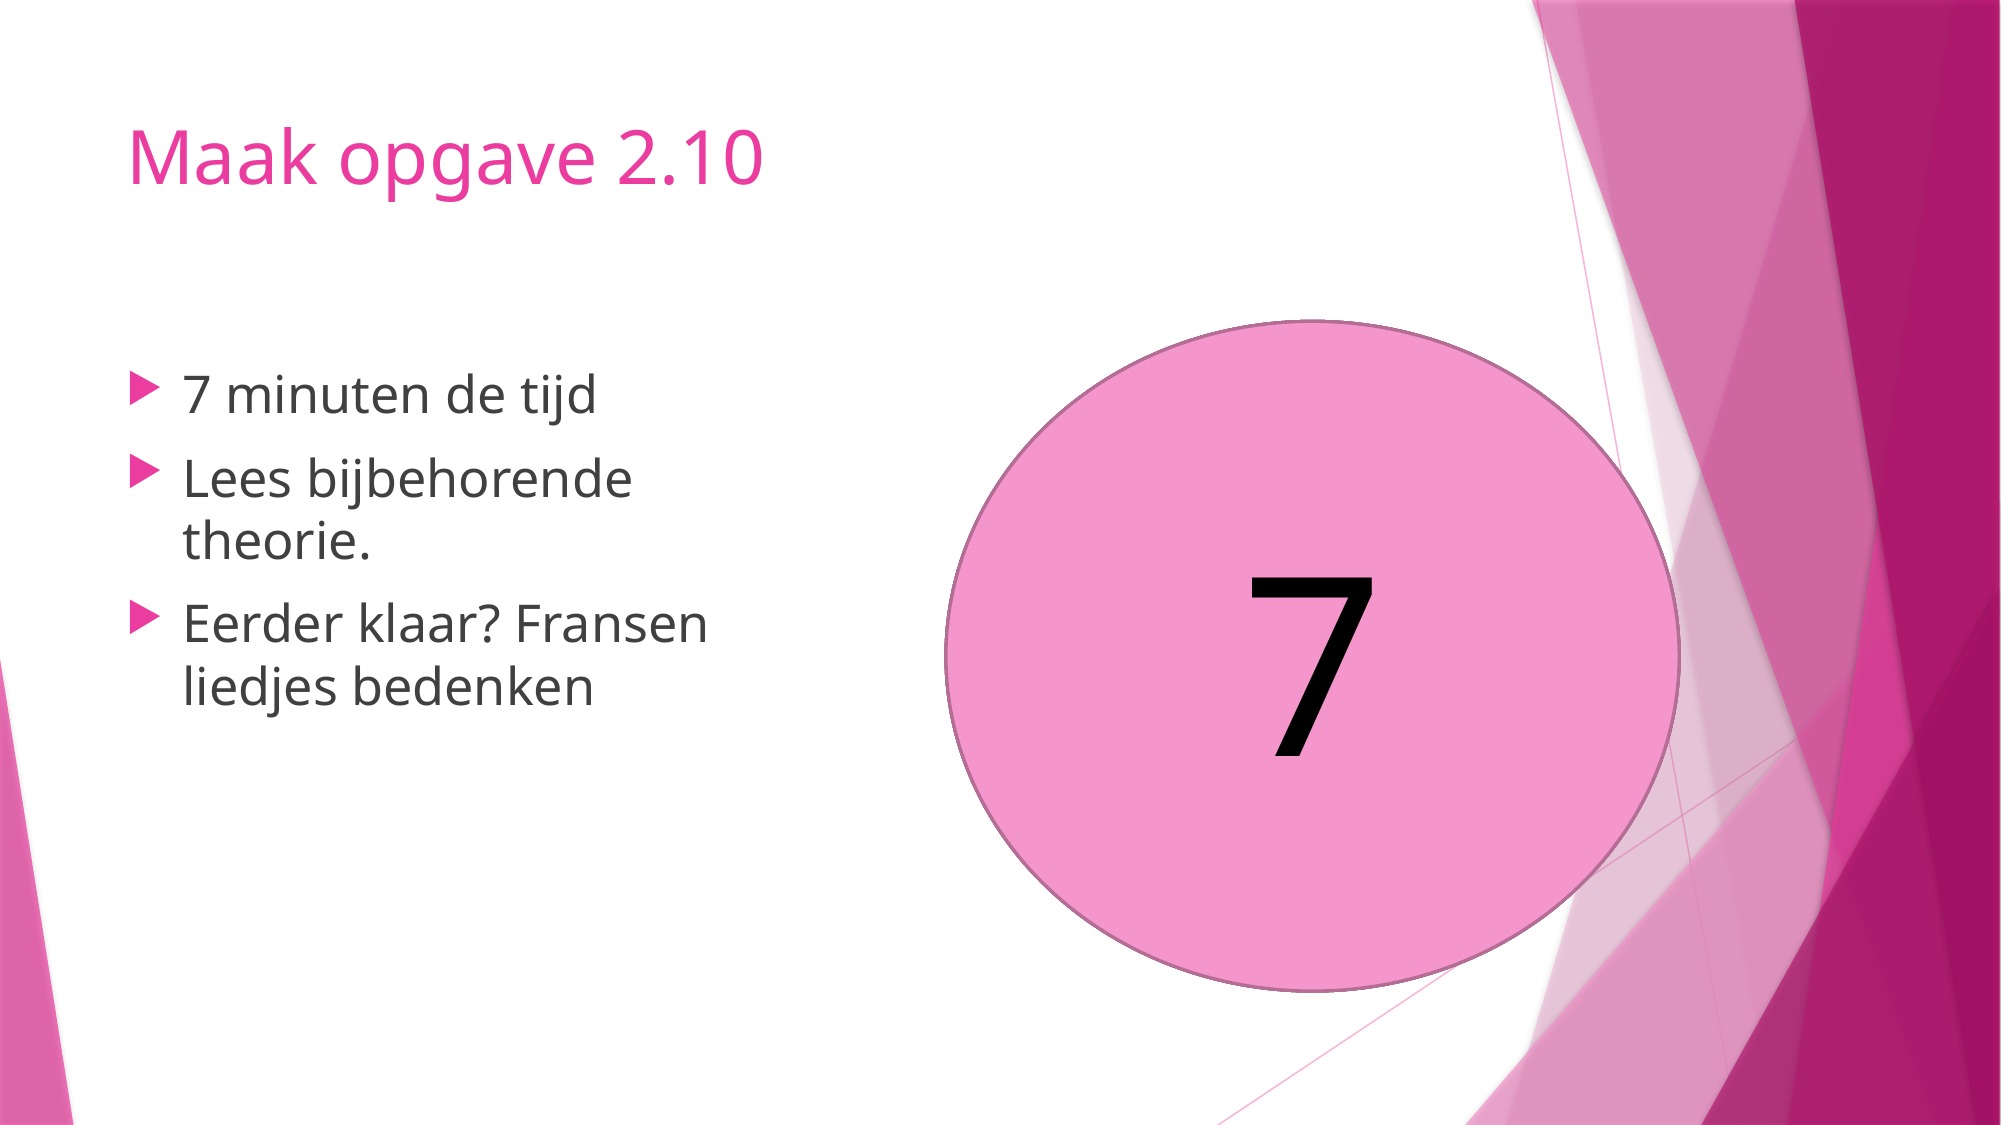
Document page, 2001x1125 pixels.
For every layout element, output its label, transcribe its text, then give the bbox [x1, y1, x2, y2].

text_box 7 [944, 319, 1681, 993]
title Maak opgave 2.10 [111, 101, 1522, 319]
list 7 minuten de tijd Lees bijbehorende theorie. Eerder klaar? Fransen liedjes bedenken [111, 354, 774, 992]
